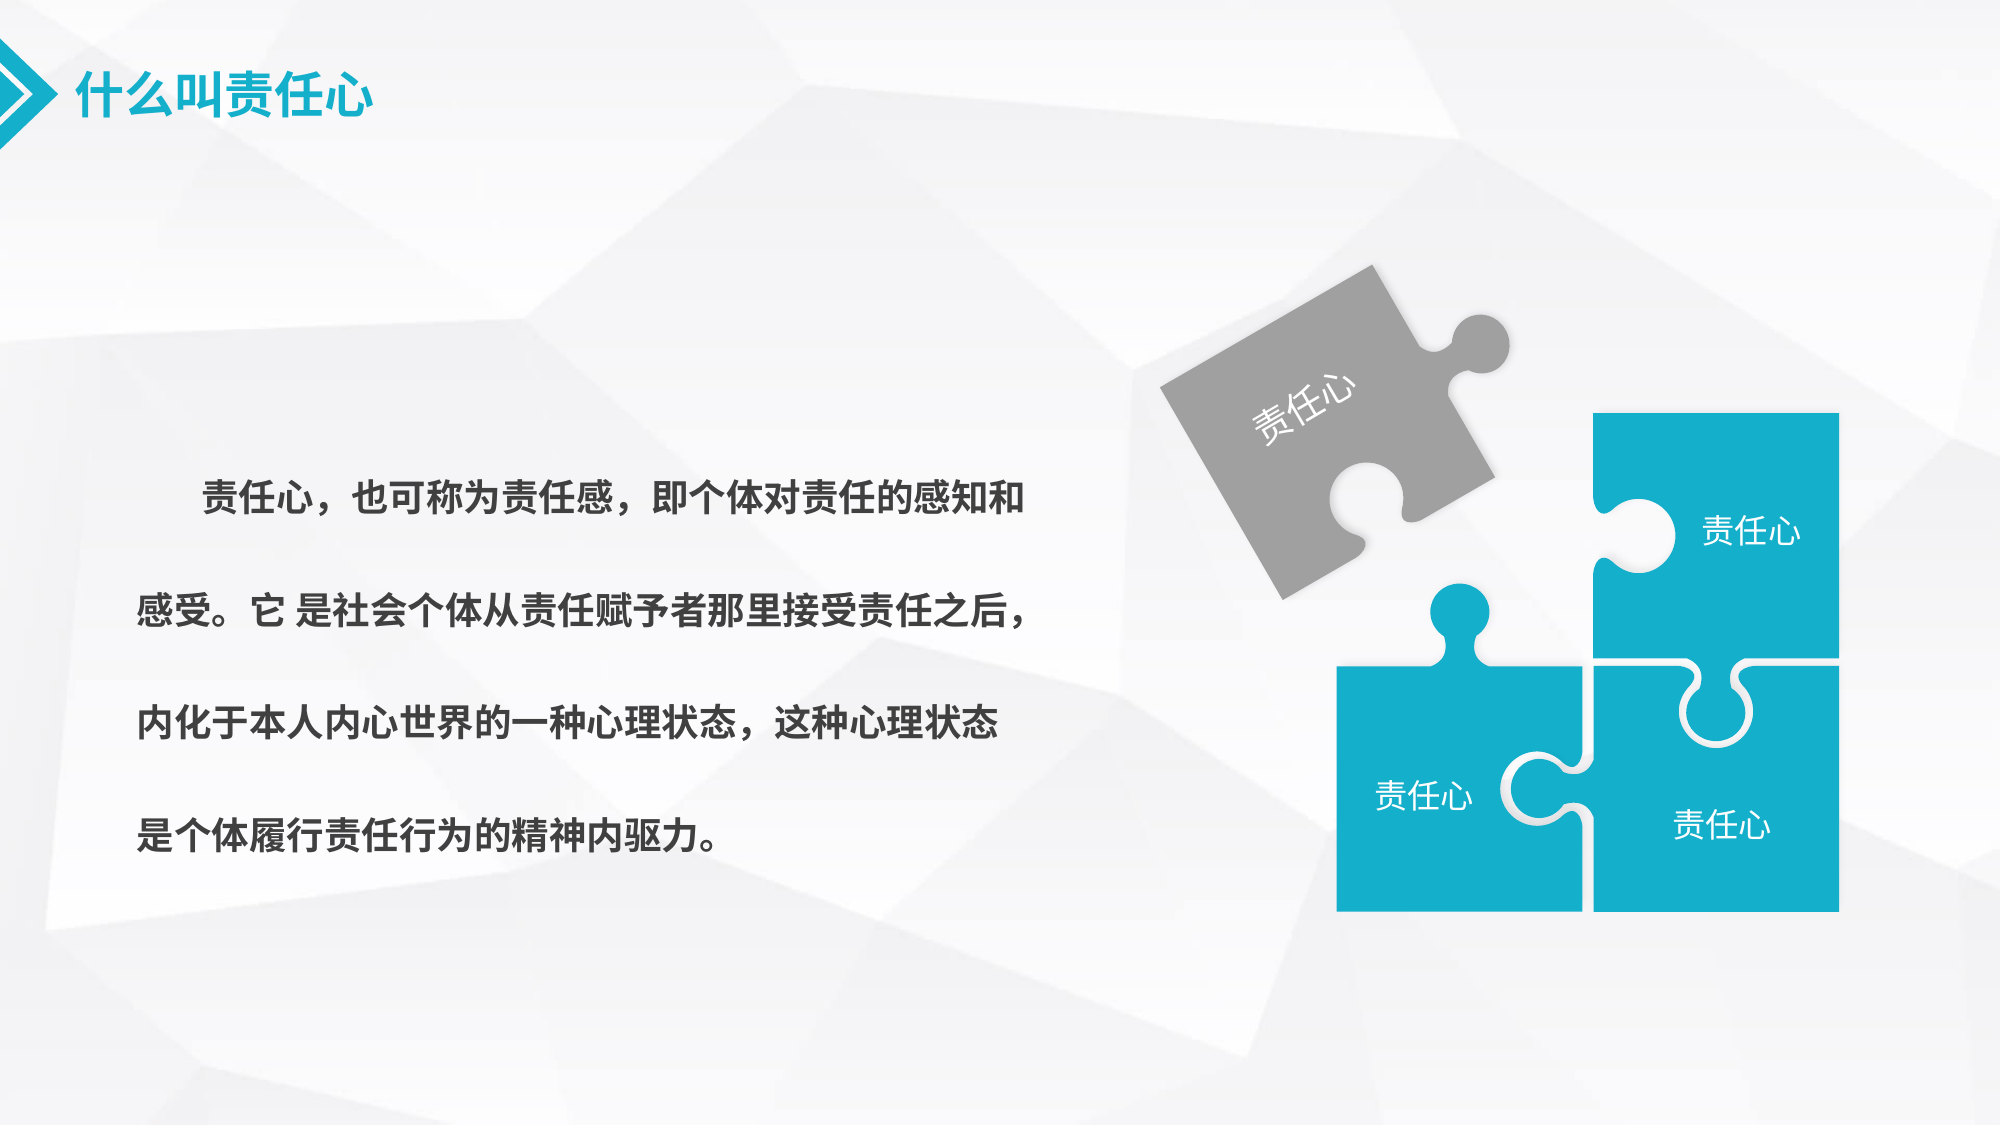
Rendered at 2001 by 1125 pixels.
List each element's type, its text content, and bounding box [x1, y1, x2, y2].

text_box 什么叫责任心 [59, 56, 390, 132]
picture [0, 0, 2000, 1125]
text_box 责任心 [1159, 264, 1510, 601]
text_box 责任心，也可称为责任感，即个体对责任的感知和感受。它 是社会个体从责任赋予者那里接受责任之后，内化于本人内心世界的一种心理状态，这种心理状态是个体履行责任行为的精神内驱力。 [84, 399, 1049, 933]
text_box 责任心 [1593, 413, 1840, 742]
text_box 责任心 [1336, 583, 1583, 912]
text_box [0, 38, 59, 150]
text_box 责任心 [1510, 665, 1840, 912]
